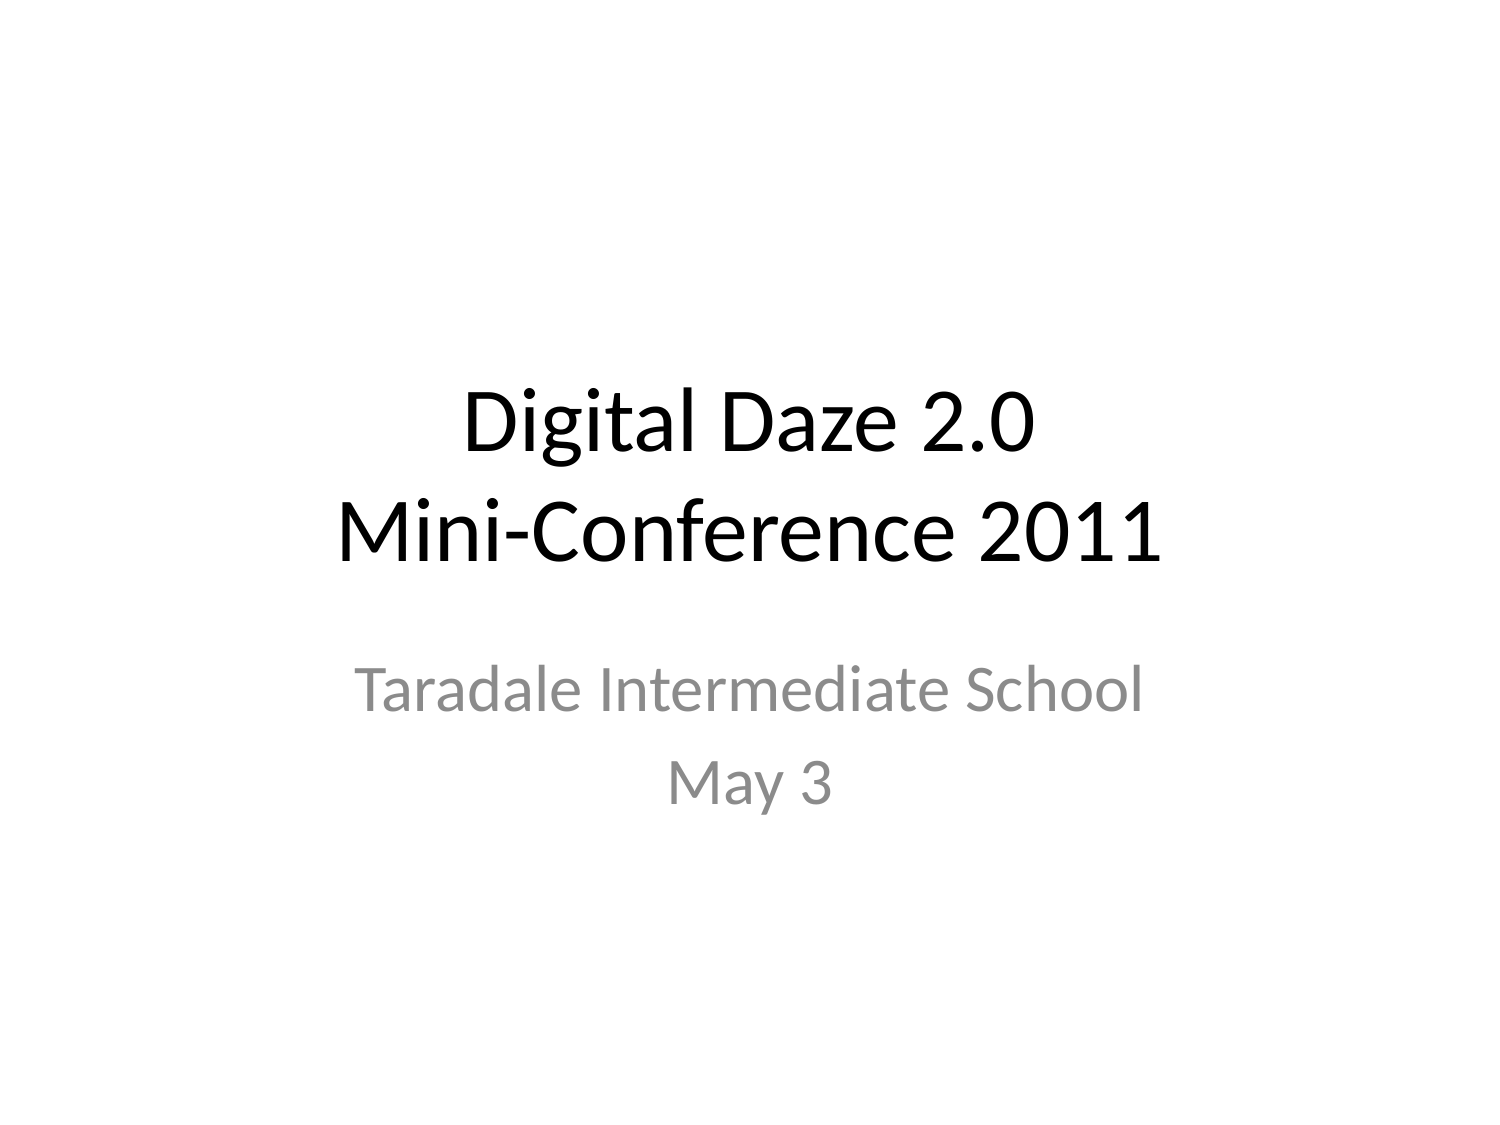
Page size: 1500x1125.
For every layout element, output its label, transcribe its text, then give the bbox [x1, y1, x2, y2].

title Digital Daze 2.0 Mini-Conference 2011 [112, 349, 1388, 591]
subtitle Taradale Intermediate School May 3 [225, 637, 1275, 925]
